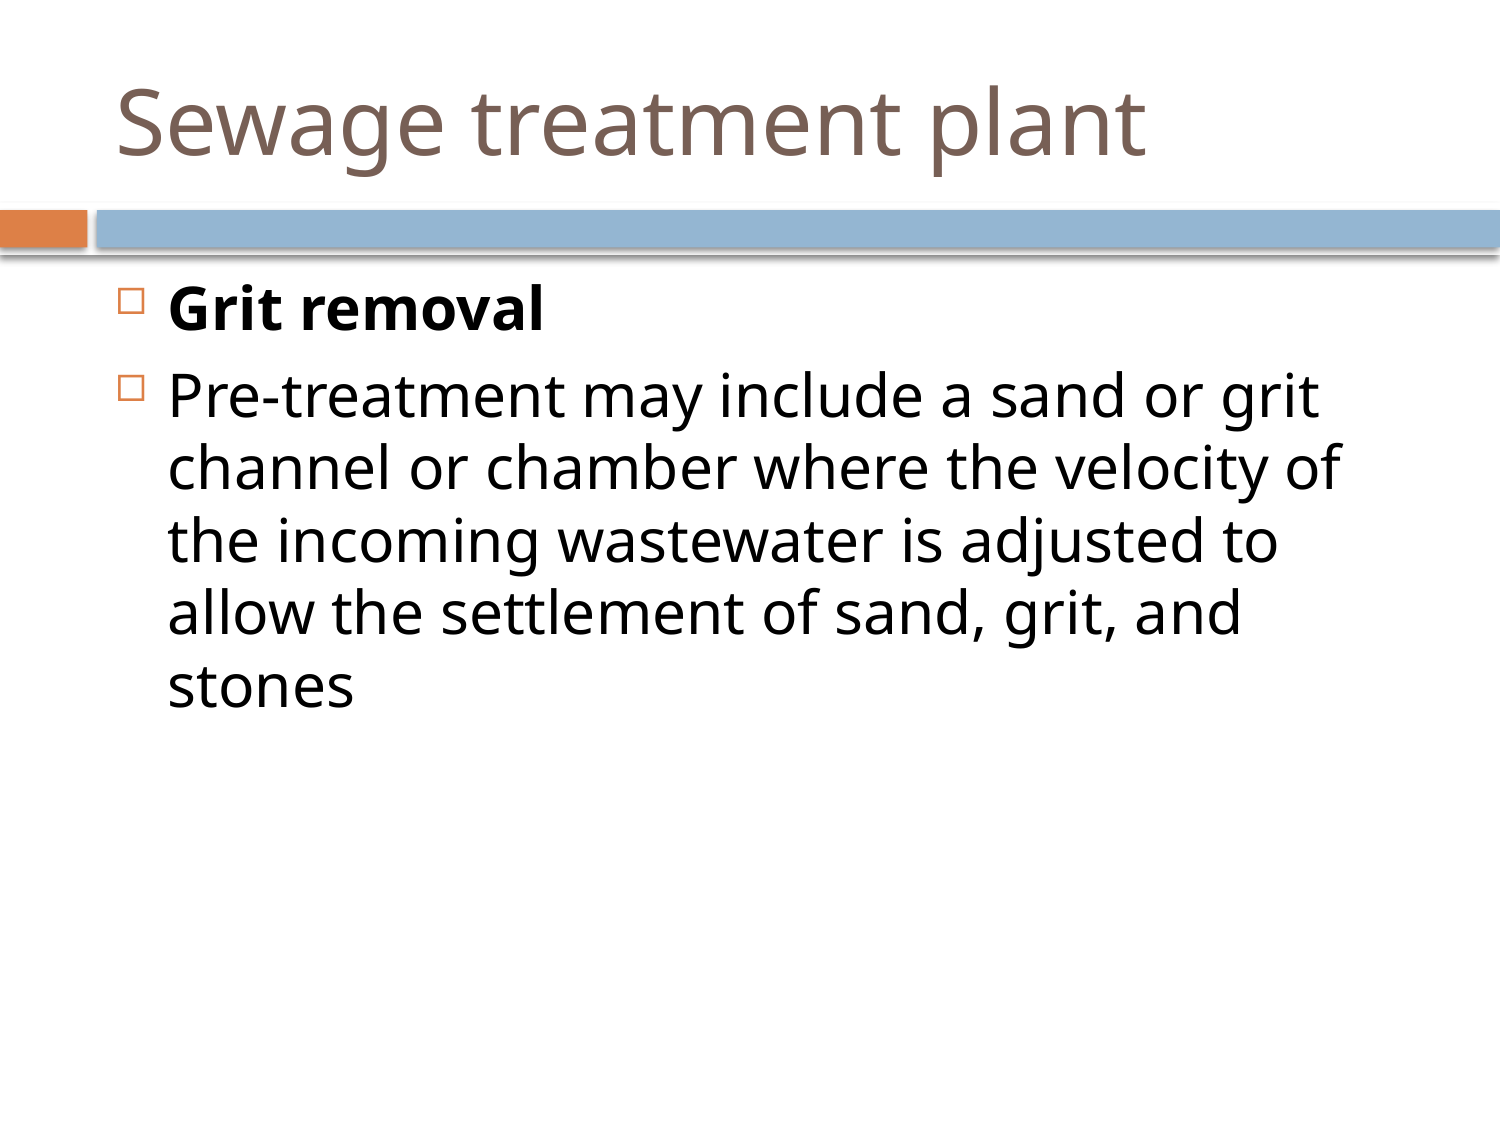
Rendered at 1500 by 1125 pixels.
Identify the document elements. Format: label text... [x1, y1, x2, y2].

title Sewage treatment plant [100, 37, 1438, 200]
list Grit removal Pre-treatment may include a sand or grit channel or chamber where the velocity of the incoming wastewater is adjusted to allow the settlement of sand, grit, and stones [100, 262, 1438, 1000]
